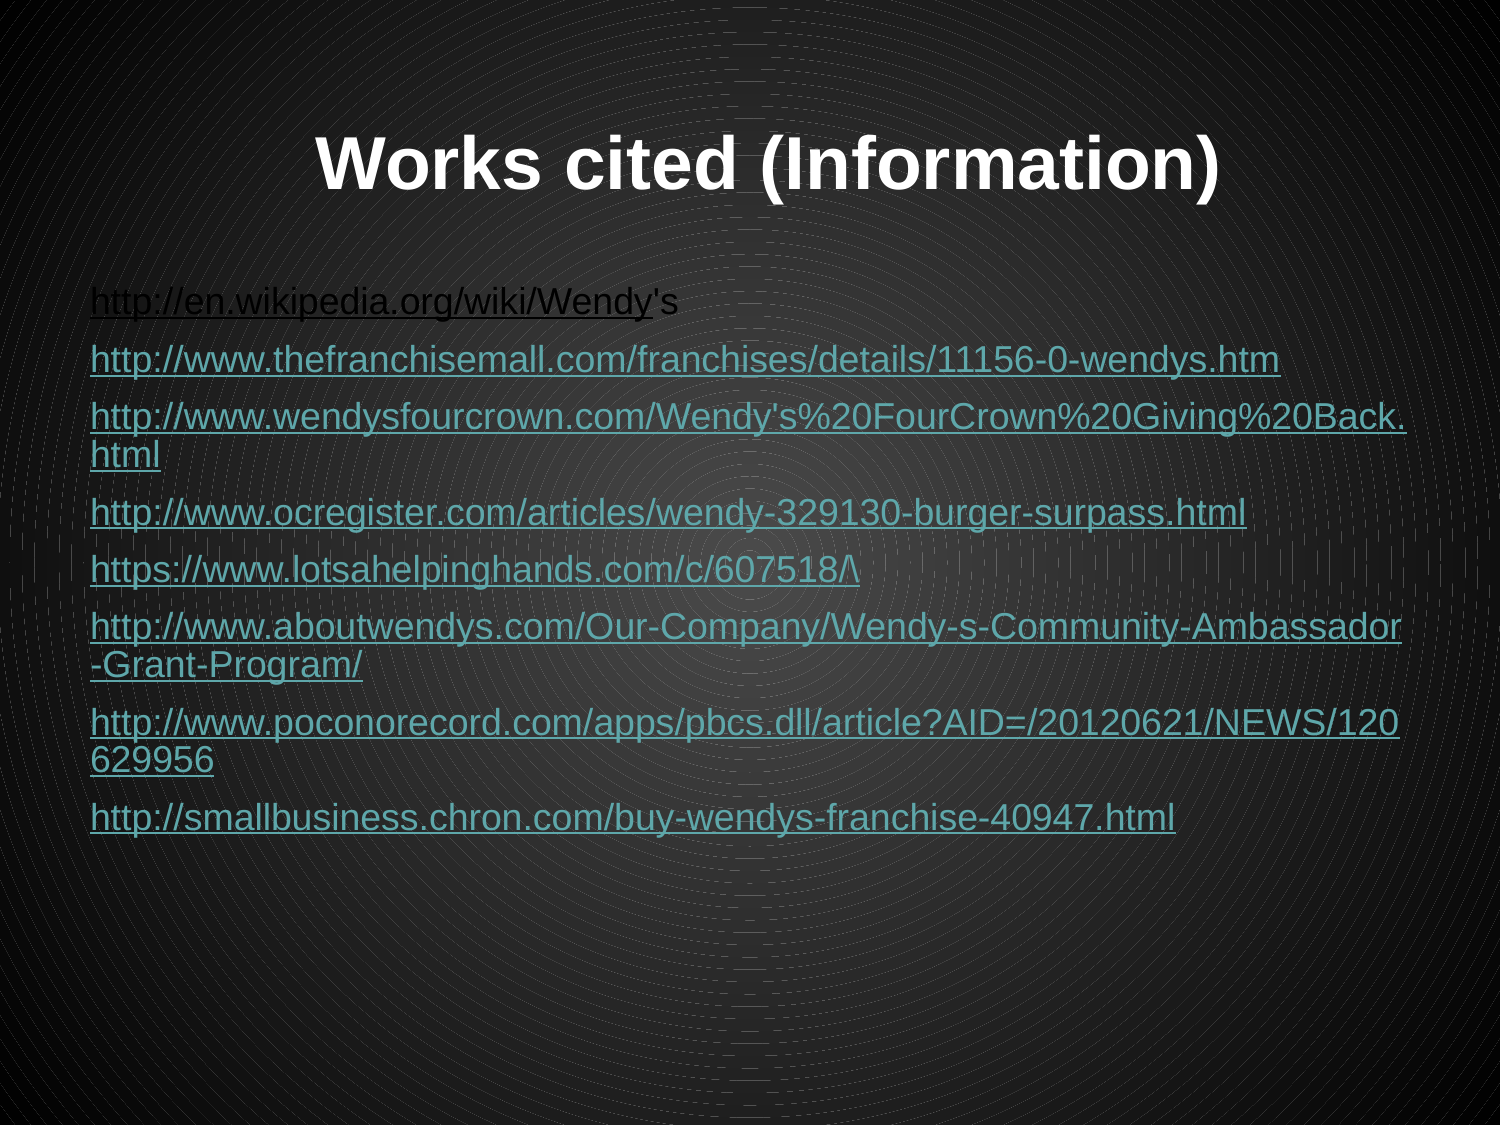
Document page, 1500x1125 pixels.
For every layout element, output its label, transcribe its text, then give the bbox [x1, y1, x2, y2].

list http://en.wikipedia.org/wiki/Wendy's http://www.thefranchisemall.com/franchises/details/11156-0-wendys.htm http://www.wendysfourcrown.com/Wendy's%20FourCrown%20Giving%20Back.html http://www.ocregister.com/articles/wendy-329130-burger-surpass.html https://www.lotsahelpinghands.com/c/607518/\ http://www.aboutwendys.com/Our-Company/Wendy-s-Community-Ambassador-Grant-Program/ http://www.poconorecord.com/apps/pbcs.dll/article?AID=/20120621/NEWS/120629956 http://smallbusiness.chron.com/buy-wendys-franchise-40947.html [75, 262, 1425, 931]
title Works cited (Information) [75, 1, 1425, 220]
